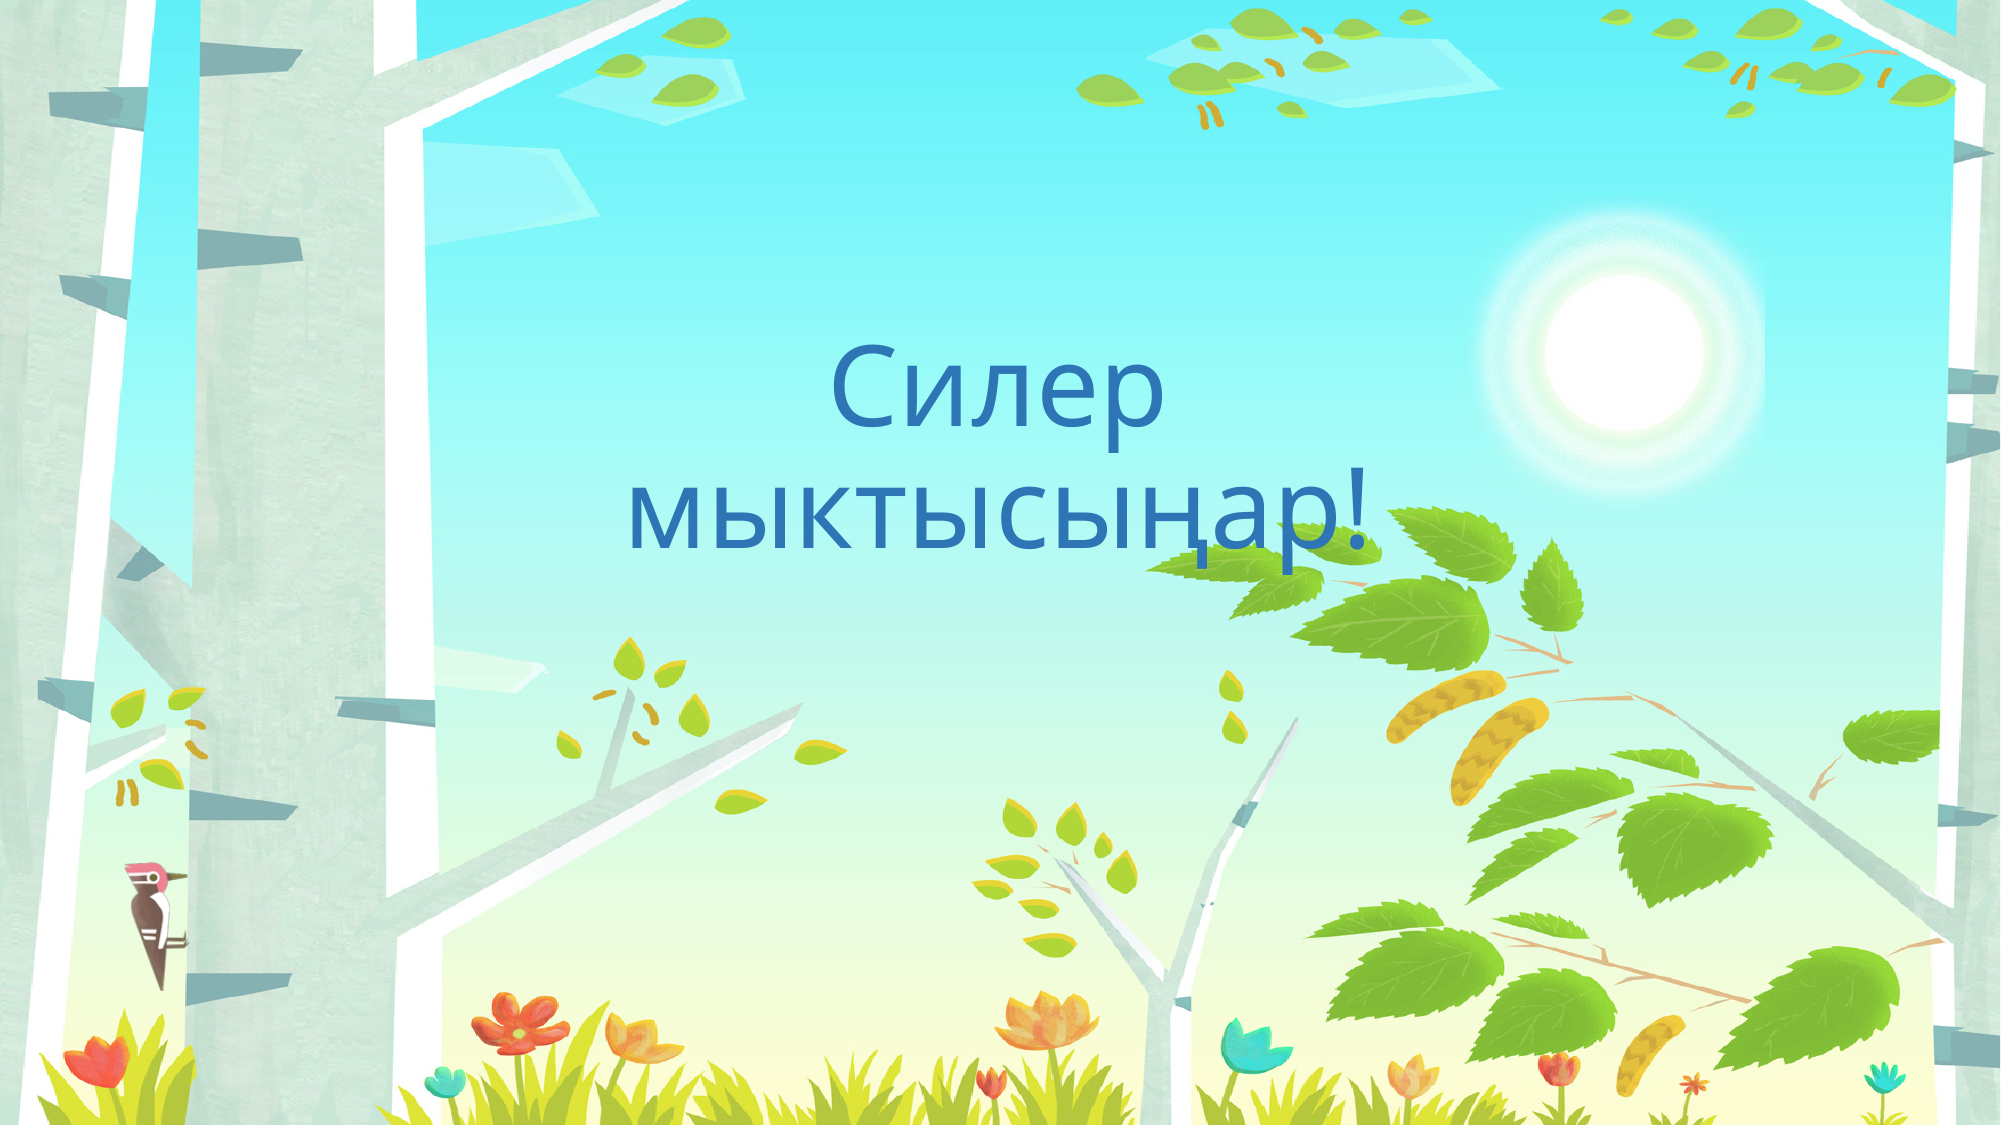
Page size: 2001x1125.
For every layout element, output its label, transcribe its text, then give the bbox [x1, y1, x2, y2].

title Силер мыктысыңар! [488, 322, 1508, 513]
picture [0, 0, 2001, 1125]
